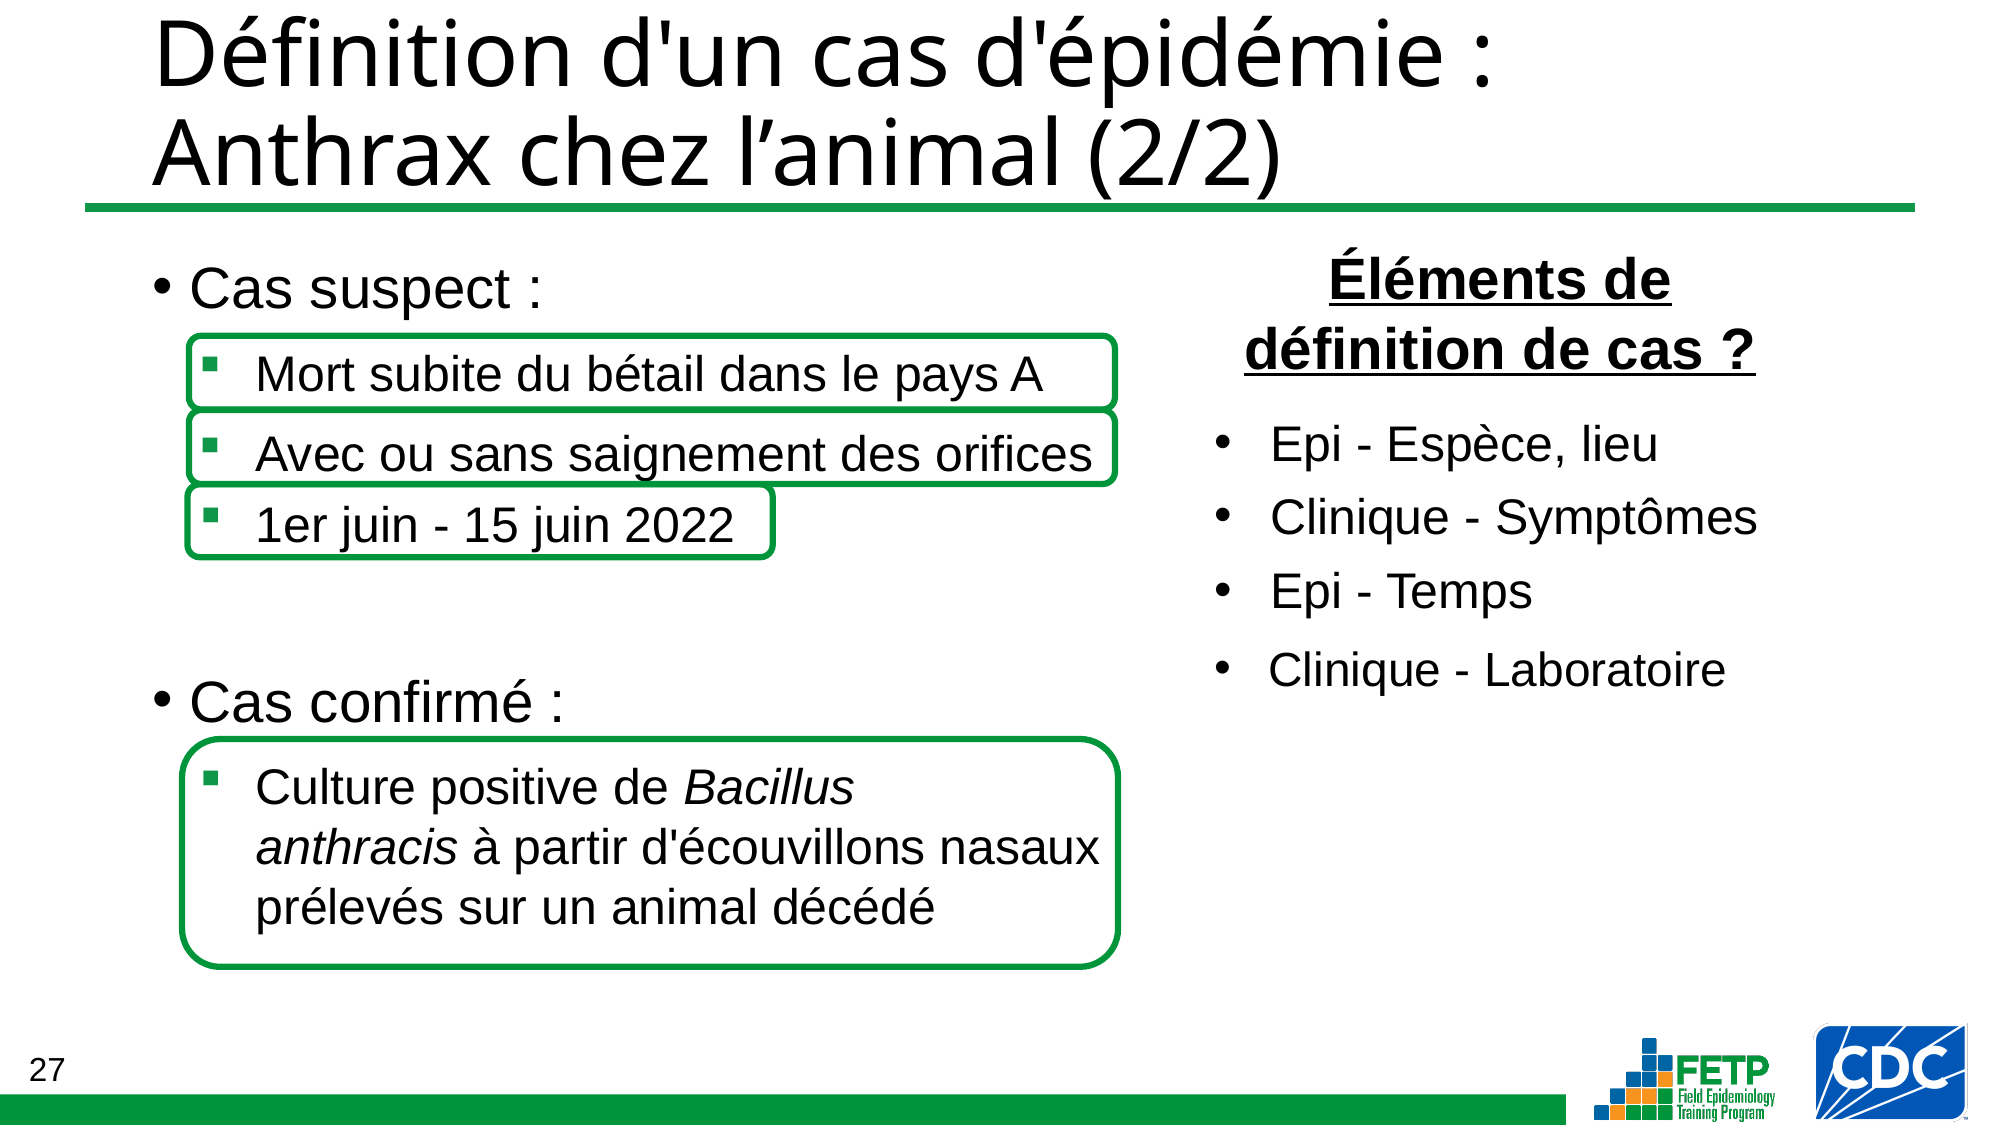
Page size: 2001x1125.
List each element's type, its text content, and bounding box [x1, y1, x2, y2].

text_box Clinique - Laboratoire [1199, 630, 1820, 704]
text_box Clinique - Symptômes [1199, 476, 1820, 601]
text_box Éléments de définition de cas ? [1209, 233, 1792, 377]
picture [1813, 1023, 1968, 1122]
text_box [182, 739, 1119, 967]
list Cas suspect : Mort subite du bétail dans le pays A Avec ou sans saignement des orifices 1er juin - 15 juin 2022 Cas confirmé : Culture positive de Bacillus anthracis à partir d'écouvillons nasaux prélevés sur un animal décédé [137, 242, 1119, 1004]
text_box [188, 410, 1115, 485]
text_box Epi - Espèce, lieu [1199, 403, 1782, 476]
text_box [188, 335, 1115, 410]
picture [1594, 1038, 1775, 1122]
text_box [187, 484, 773, 558]
text_box Epi - Temps [1199, 601, 1605, 630]
title Définition d'un cas d'épidémie : Anthrax chez l’animal (2/2) [137, 0, 1863, 207]
